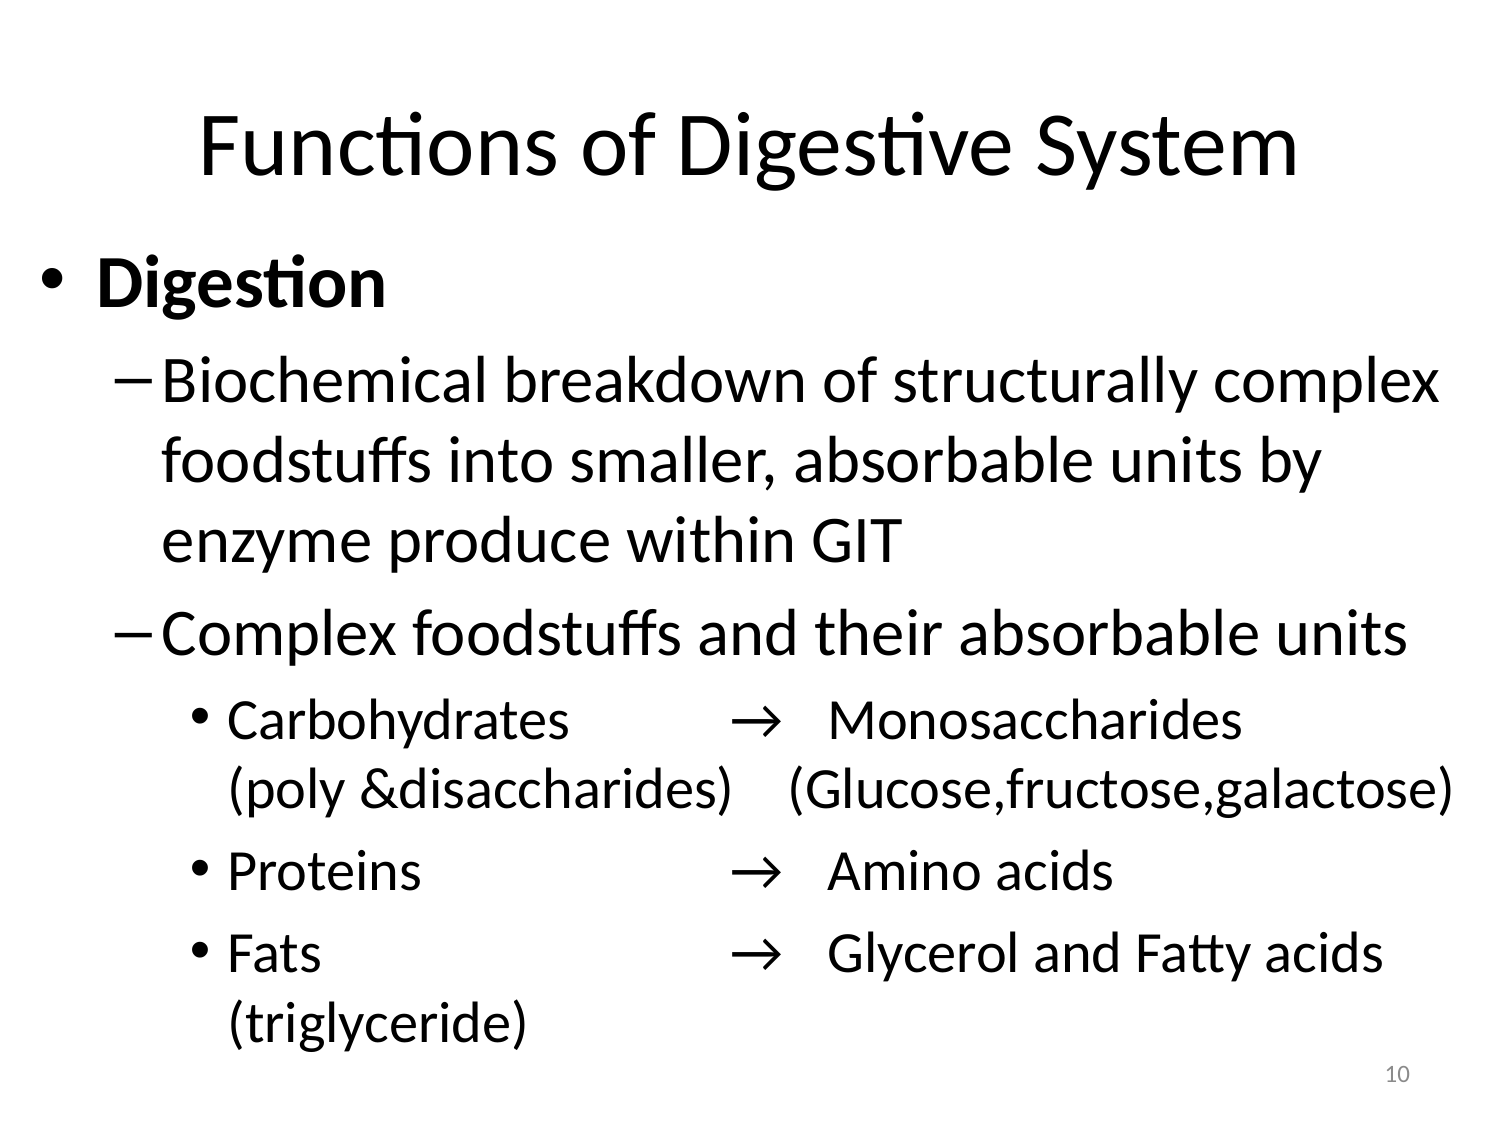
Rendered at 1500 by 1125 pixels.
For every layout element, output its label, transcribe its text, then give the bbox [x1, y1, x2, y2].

list Digestion Biochemical breakdown of structurally complex foodstuffs into smaller, absorbable units by enzyme produce within GIT Complex foodstuffs and their absorbable units Carbohydrates → Monosaccharides (poly &disaccharides) (Glucose,fructose,galactose) Proteins → Amino acids Fats → Glycerol and Fatty acids (triglyceride) [24, 224, 1488, 968]
slide_number 10 [1074, 1042, 1425, 1103]
title Functions of Digestive System [75, 45, 1425, 224]
